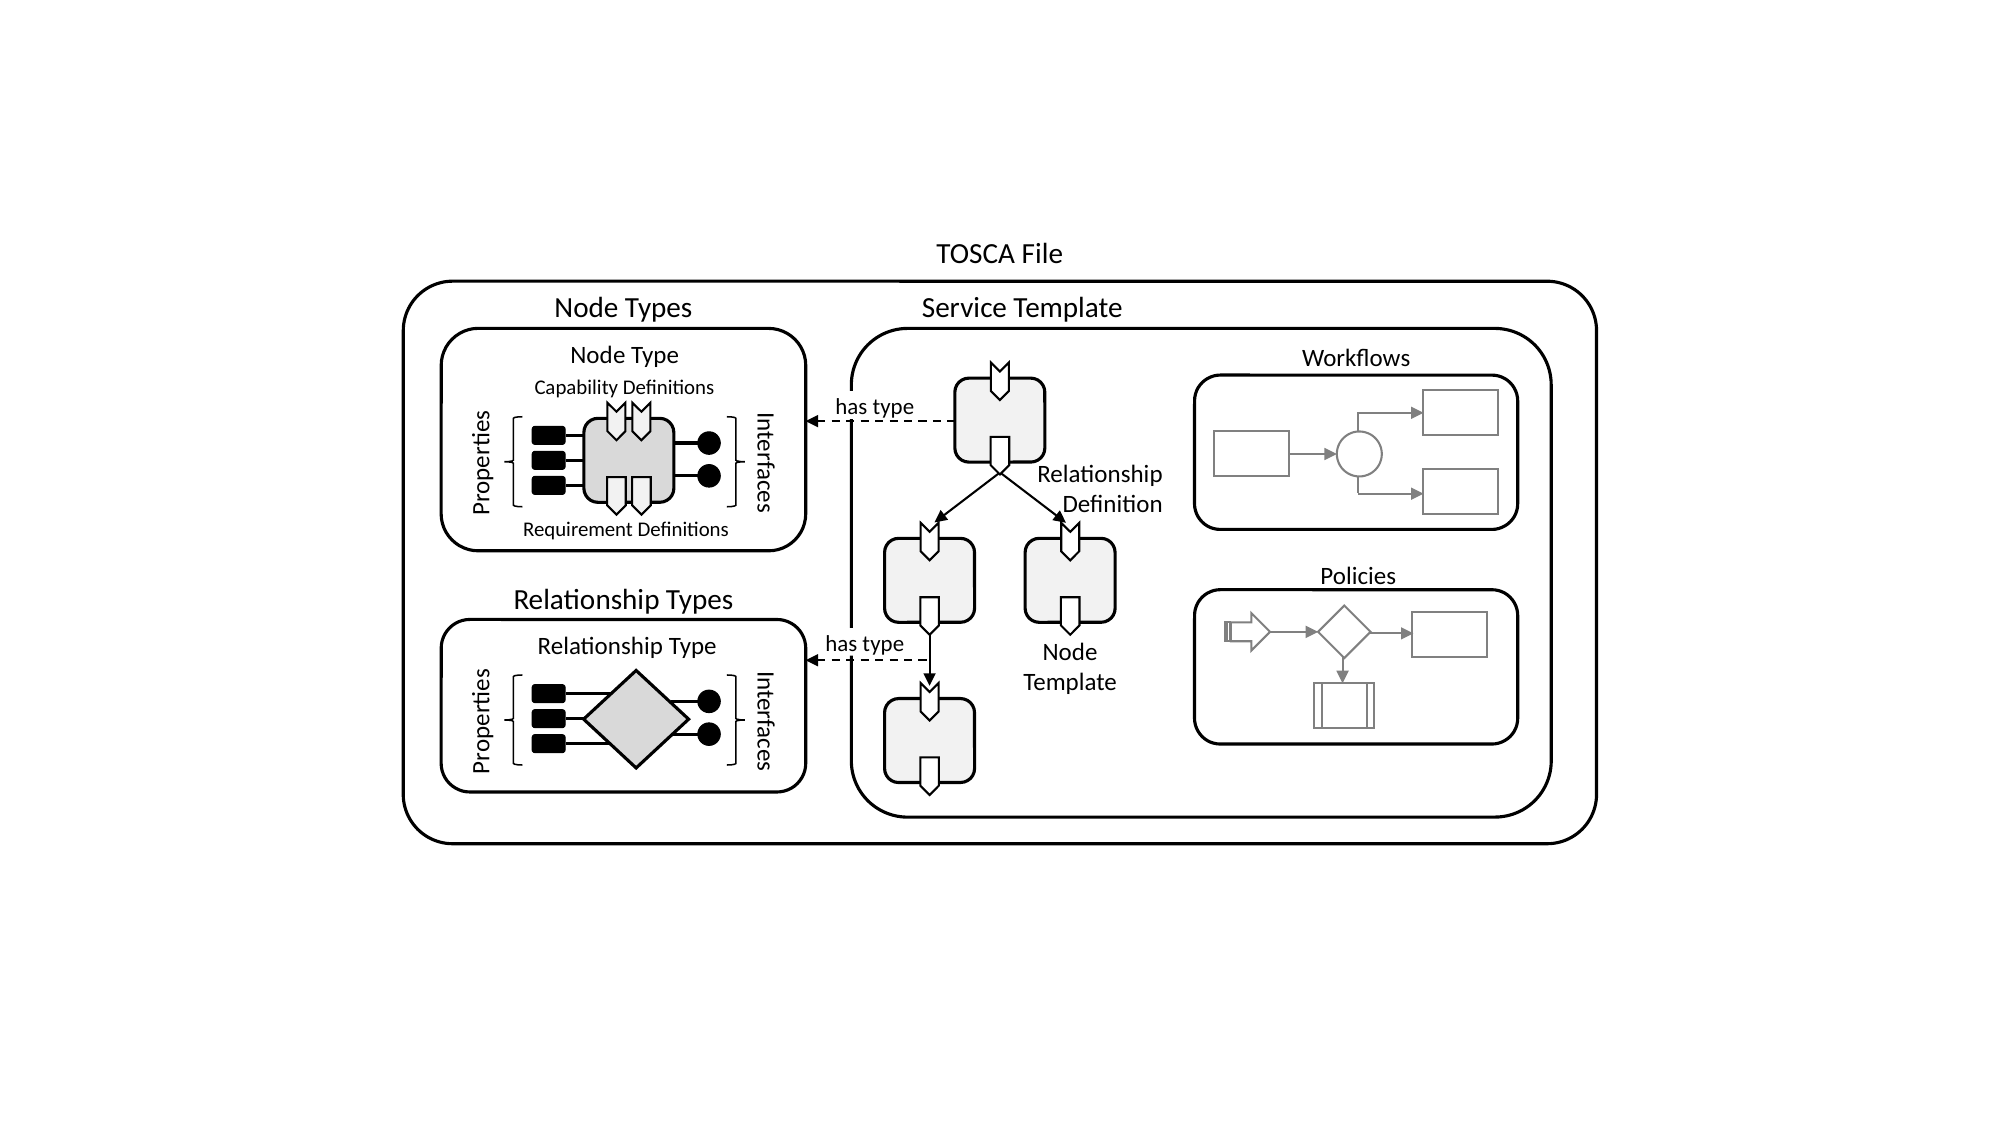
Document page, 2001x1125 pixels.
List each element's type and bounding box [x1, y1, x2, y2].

text_box [403, 226, 1597, 844]
